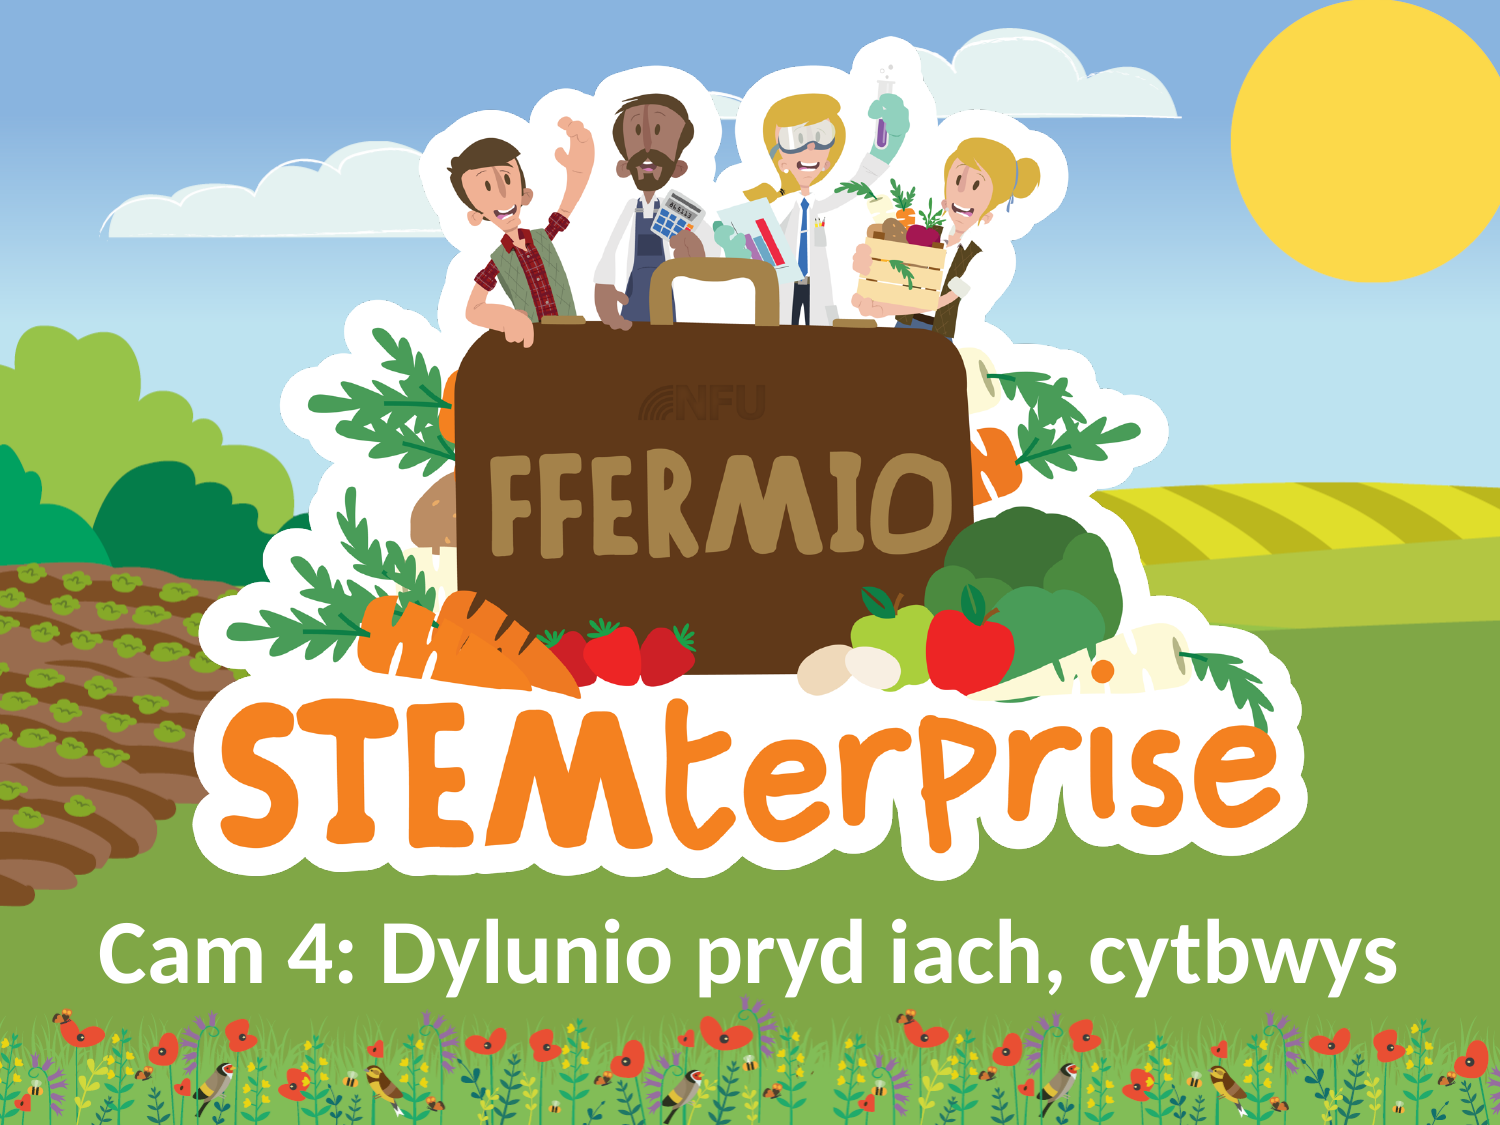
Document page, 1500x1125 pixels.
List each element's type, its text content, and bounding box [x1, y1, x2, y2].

title Cam 4: Dylunio pryd iach, cytbwys [41, 857, 1459, 1035]
picture [0, 0, 1500, 1125]
